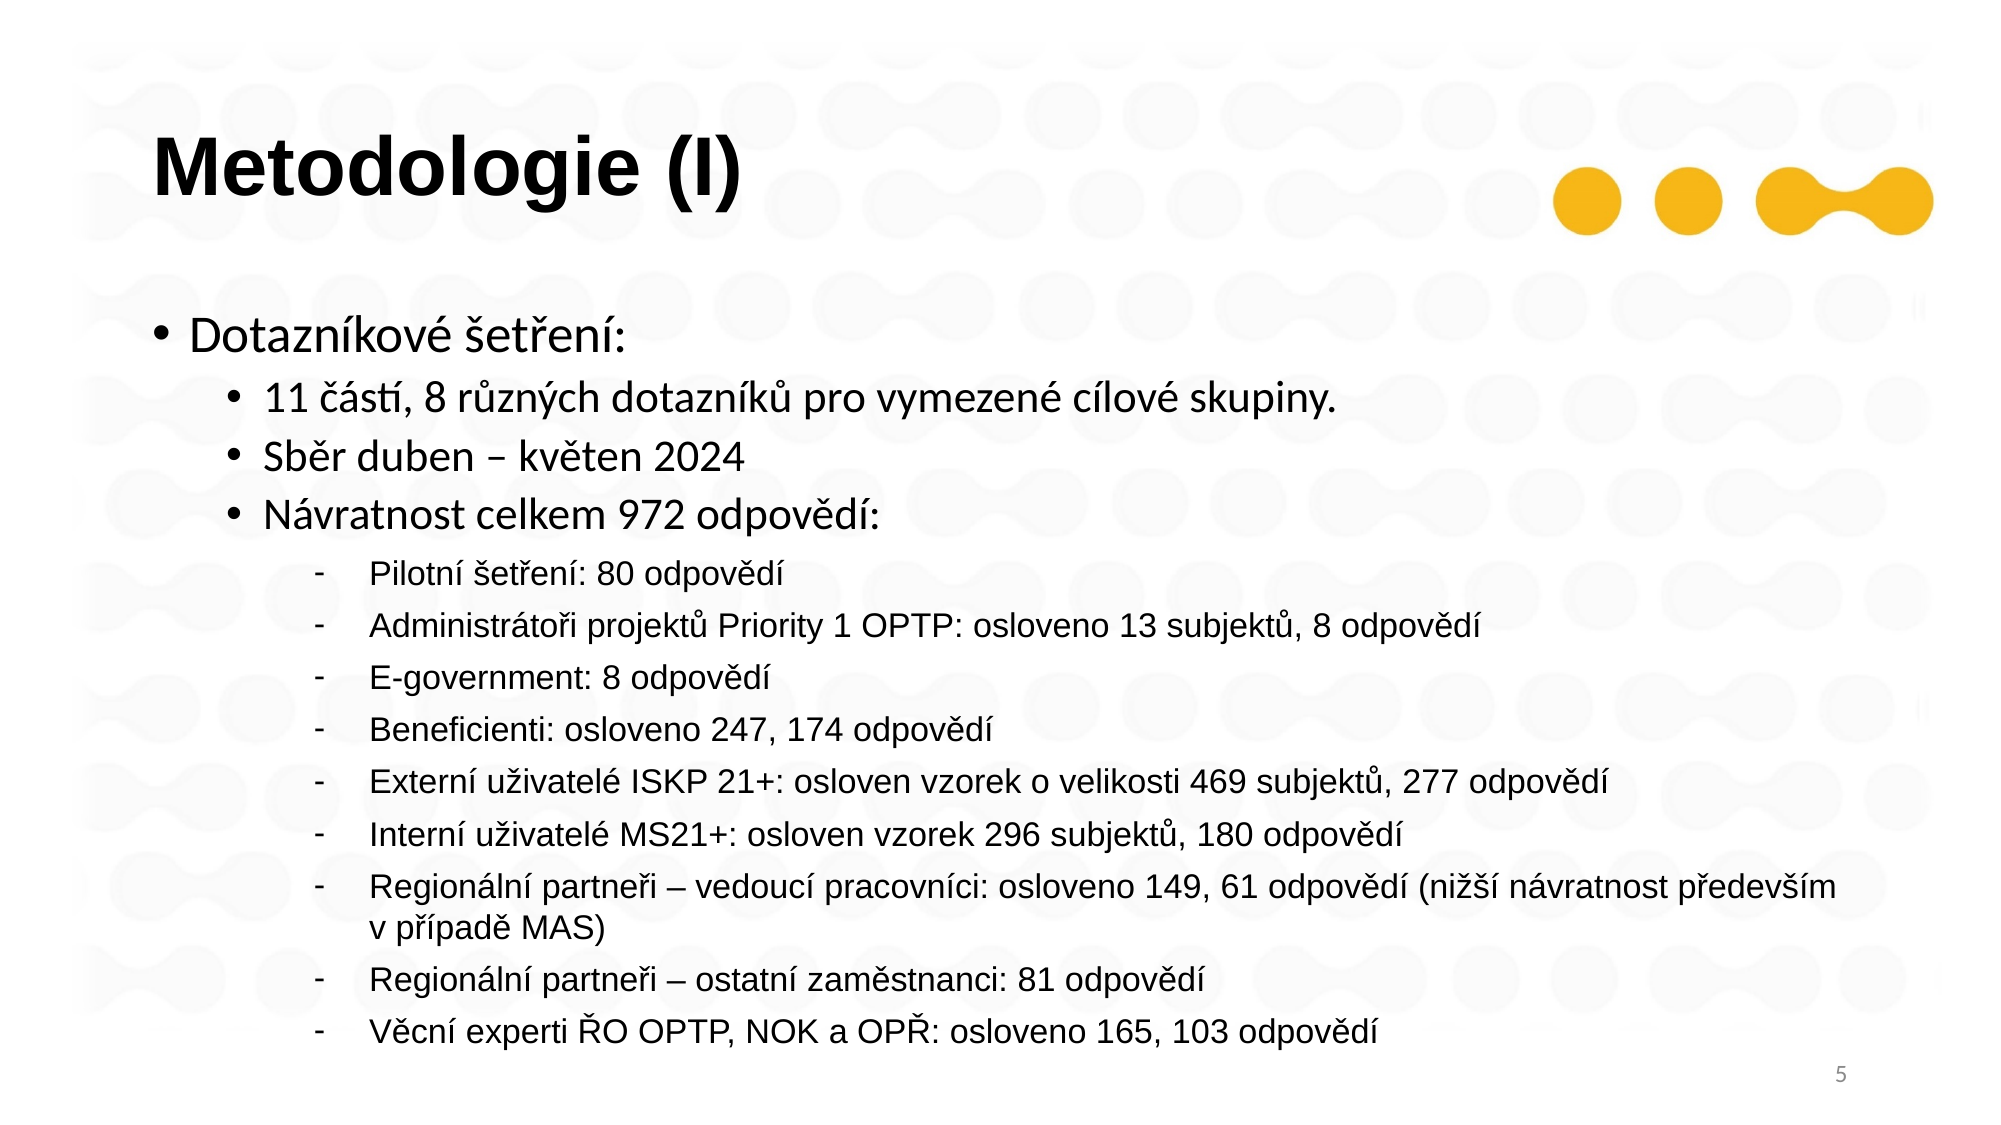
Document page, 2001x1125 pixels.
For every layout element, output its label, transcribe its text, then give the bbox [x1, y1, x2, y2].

list Dotazníkové šetření: 11 částí, 8 různých dotazníků pro vymezené cílové skupiny. Sběr duben – květen 2024 Návratnost celkem 972 odpovědí: Pilotní šetření: 80 odpovědí Administrátoři projektů Priority 1 OPTP: osloveno 13 subjektů, 8 odpovědí E-government: 8 odpovědí Beneficienti: osloveno 247, 174 odpovědí Externí uživatelé ISKP 21+: osloven vzorek o velikosti 469 subjektů, 277 odpovědí Interní uživatelé MS21+: osloven vzorek 296 subjektů, 180 odpovědí Regionální partneři – vedoucí pracovníci: osloveno 149, 61 odpovědí (nižší návratnost především v případě MAS) Regionální partneři – ostatní zaměstnanci: 81 odpovědí Věcní experti ŘO OPTP, NOK a OPŘ: osloveno 165, 103 odpovědí [137, 299, 1863, 1066]
title Metodologie (I) [137, 59, 1863, 278]
slide_number 5 [1412, 1042, 1863, 1103]
picture [100, 70, 1943, 1004]
